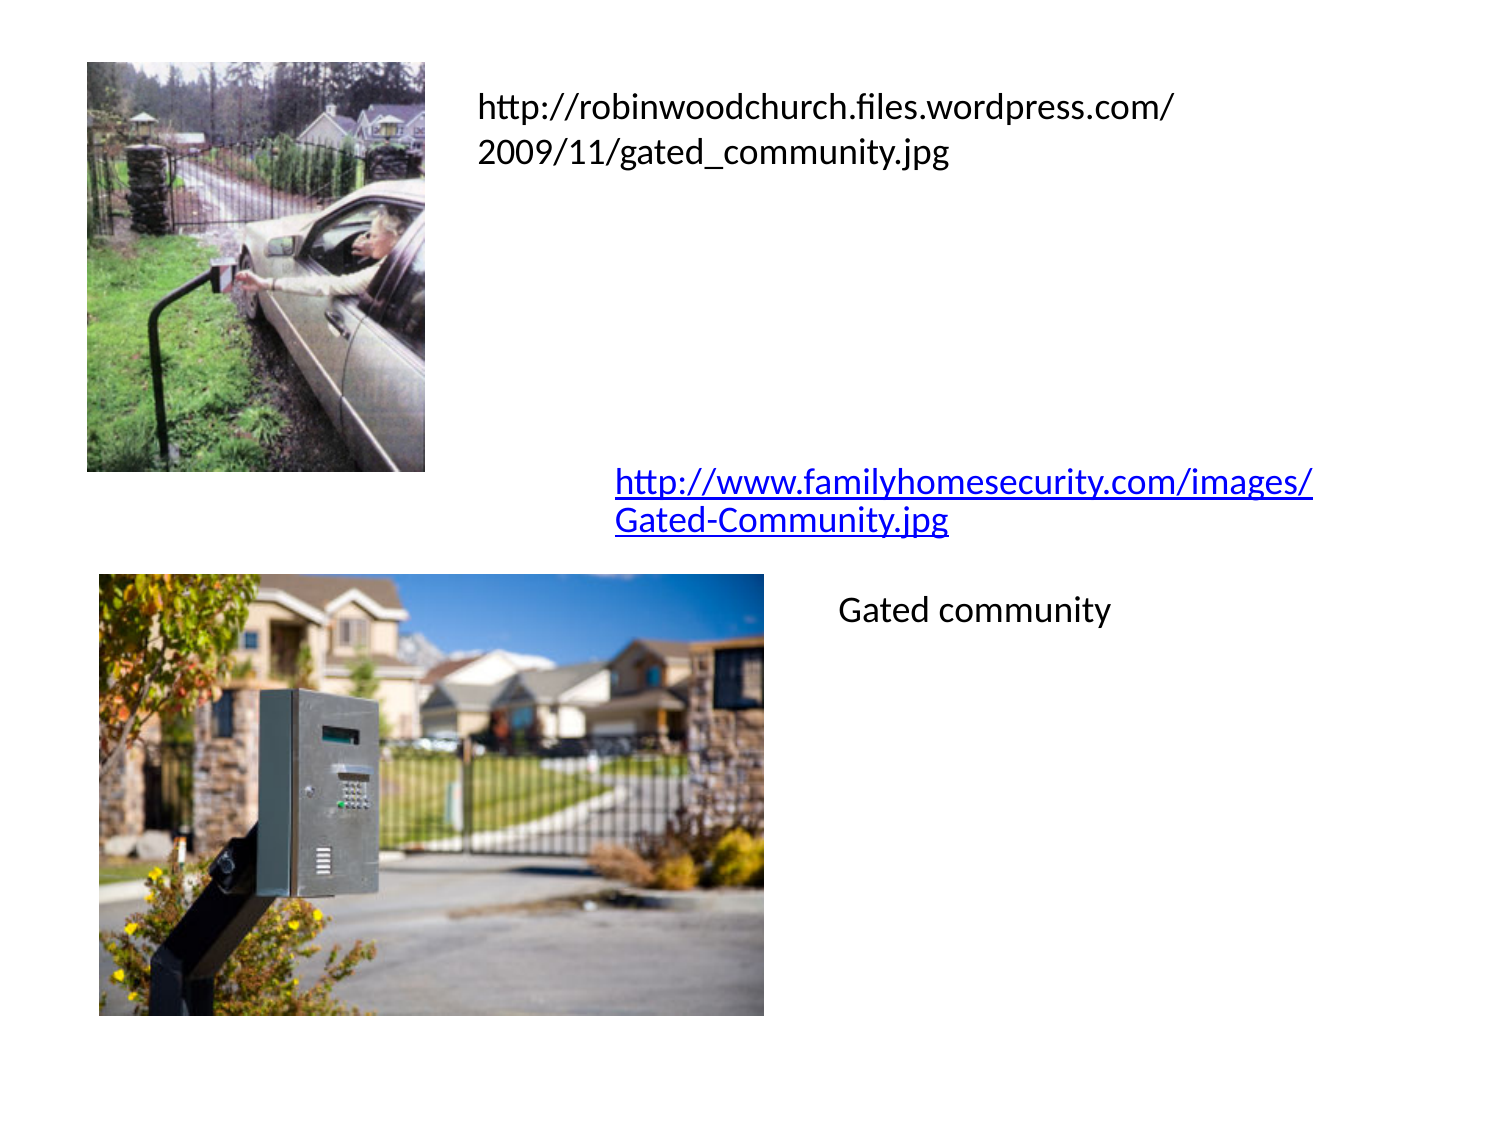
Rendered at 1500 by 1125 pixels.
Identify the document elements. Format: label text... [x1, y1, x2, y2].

text_box http://robinwoodchurch.files.wordpress.com/2009/11/gated_community.jpg [462, 74, 1213, 180]
picture [87, 62, 426, 472]
text_box http://www.familyhomesecurity.com/images/Gated-Community.jpg Gated community [599, 449, 1350, 600]
picture [99, 574, 765, 1016]
